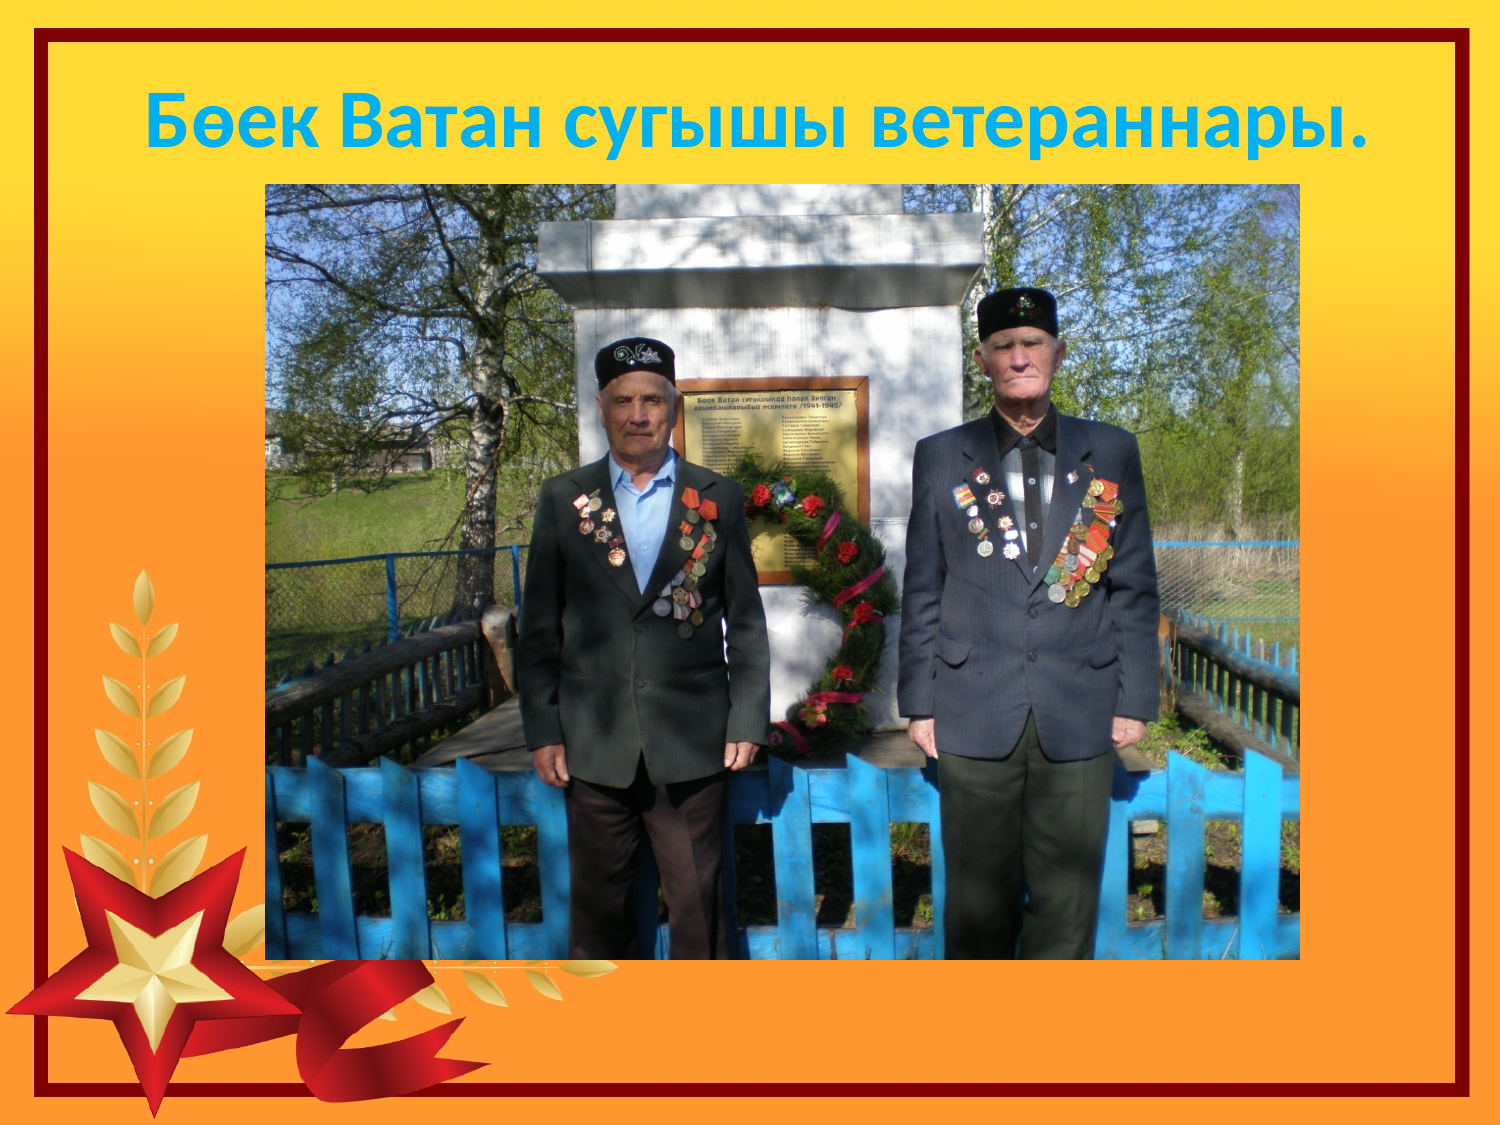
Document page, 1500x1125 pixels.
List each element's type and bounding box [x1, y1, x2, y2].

picture [265, 184, 1300, 960]
list [0, 0, 1500, 1125]
